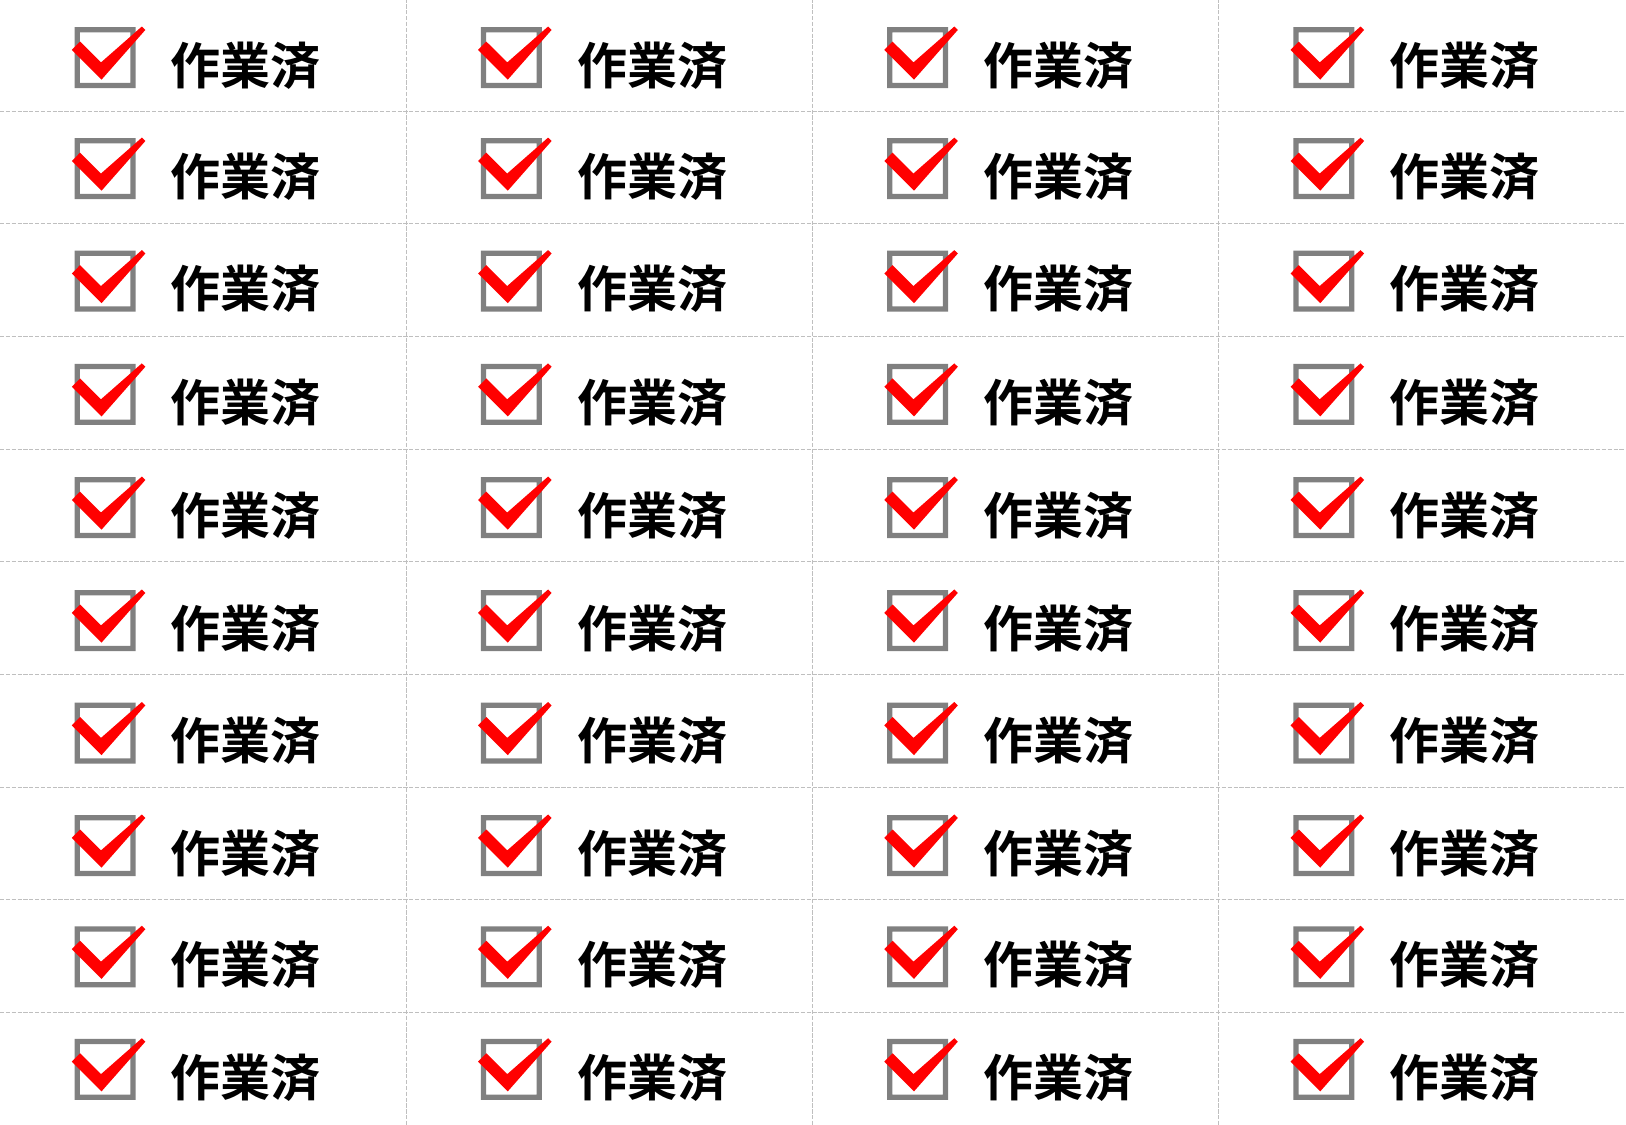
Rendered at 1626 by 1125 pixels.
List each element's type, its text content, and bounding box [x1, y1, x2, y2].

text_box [884, 476, 958, 539]
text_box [478, 925, 552, 988]
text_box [1290, 589, 1365, 652]
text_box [71, 137, 146, 200]
text_box 作業済 [1389, 484, 1540, 545]
text_box 作業済 [576, 597, 728, 658]
text_box 作業済 [576, 1046, 728, 1107]
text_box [1290, 476, 1365, 539]
text_box 作業済 [983, 709, 1134, 770]
text_box 作業済 [1389, 1046, 1540, 1107]
text_box 作業済 [576, 484, 728, 545]
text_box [884, 814, 958, 877]
text_box 作業済 [1389, 822, 1540, 883]
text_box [1290, 701, 1365, 764]
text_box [884, 925, 958, 988]
text_box 作業済 [170, 709, 321, 770]
text_box 作業済 [576, 34, 728, 95]
text_box 作業済 [576, 145, 728, 206]
text_box 作業済 [983, 371, 1134, 432]
text_box 作業済 [983, 933, 1134, 994]
text_box 作業済 [983, 145, 1134, 206]
text_box 作業済 [1389, 257, 1540, 318]
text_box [71, 701, 146, 764]
text_box 作業済 [1389, 371, 1540, 432]
text_box 作業済 [983, 257, 1134, 318]
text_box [71, 250, 146, 312]
text_box 作業済 [576, 371, 728, 432]
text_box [1290, 250, 1365, 312]
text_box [71, 26, 146, 89]
text_box 作業済 [1389, 145, 1540, 206]
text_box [71, 363, 146, 426]
text_box 作業済 [1389, 597, 1540, 658]
text_box 作業済 [576, 822, 728, 883]
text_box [478, 363, 552, 426]
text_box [1290, 26, 1365, 89]
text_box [1290, 137, 1365, 200]
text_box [1290, 363, 1365, 426]
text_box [478, 589, 552, 652]
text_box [478, 476, 552, 539]
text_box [478, 701, 552, 764]
text_box 作業済 [170, 597, 321, 658]
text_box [71, 814, 146, 877]
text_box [1290, 925, 1365, 988]
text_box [884, 363, 958, 426]
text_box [478, 26, 552, 89]
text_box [478, 814, 552, 877]
text_box 作業済 [1389, 34, 1540, 95]
text_box 作業済 [576, 709, 728, 770]
text_box 作業済 [576, 257, 728, 318]
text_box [884, 1038, 958, 1100]
text_box 作業済 [170, 933, 321, 994]
text_box 作業済 [170, 34, 321, 95]
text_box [71, 925, 146, 988]
text_box 作業済 [983, 822, 1134, 883]
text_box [71, 476, 146, 539]
text_box 作業済 [170, 484, 321, 545]
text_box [884, 701, 958, 764]
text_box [884, 250, 958, 312]
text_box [71, 1038, 146, 1100]
text_box 作業済 [983, 597, 1134, 658]
text_box 作業済 [170, 1046, 321, 1107]
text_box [478, 250, 552, 312]
text_box 作業済 [170, 257, 321, 318]
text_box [478, 1038, 552, 1100]
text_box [1290, 814, 1365, 877]
text_box 作業済 [170, 145, 321, 206]
text_box 作業済 [983, 484, 1134, 545]
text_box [478, 137, 552, 200]
text_box 作業済 [1389, 933, 1540, 994]
text_box 作業済 [576, 933, 728, 994]
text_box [884, 26, 958, 89]
text_box 作業済 [170, 822, 321, 883]
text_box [71, 589, 146, 652]
text_box 作業済 [1389, 709, 1540, 770]
text_box 作業済 [170, 371, 321, 432]
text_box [884, 589, 958, 652]
text_box 作業済 [983, 1046, 1134, 1107]
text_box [1290, 1038, 1365, 1100]
text_box 作業済 [983, 34, 1134, 95]
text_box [884, 137, 958, 200]
